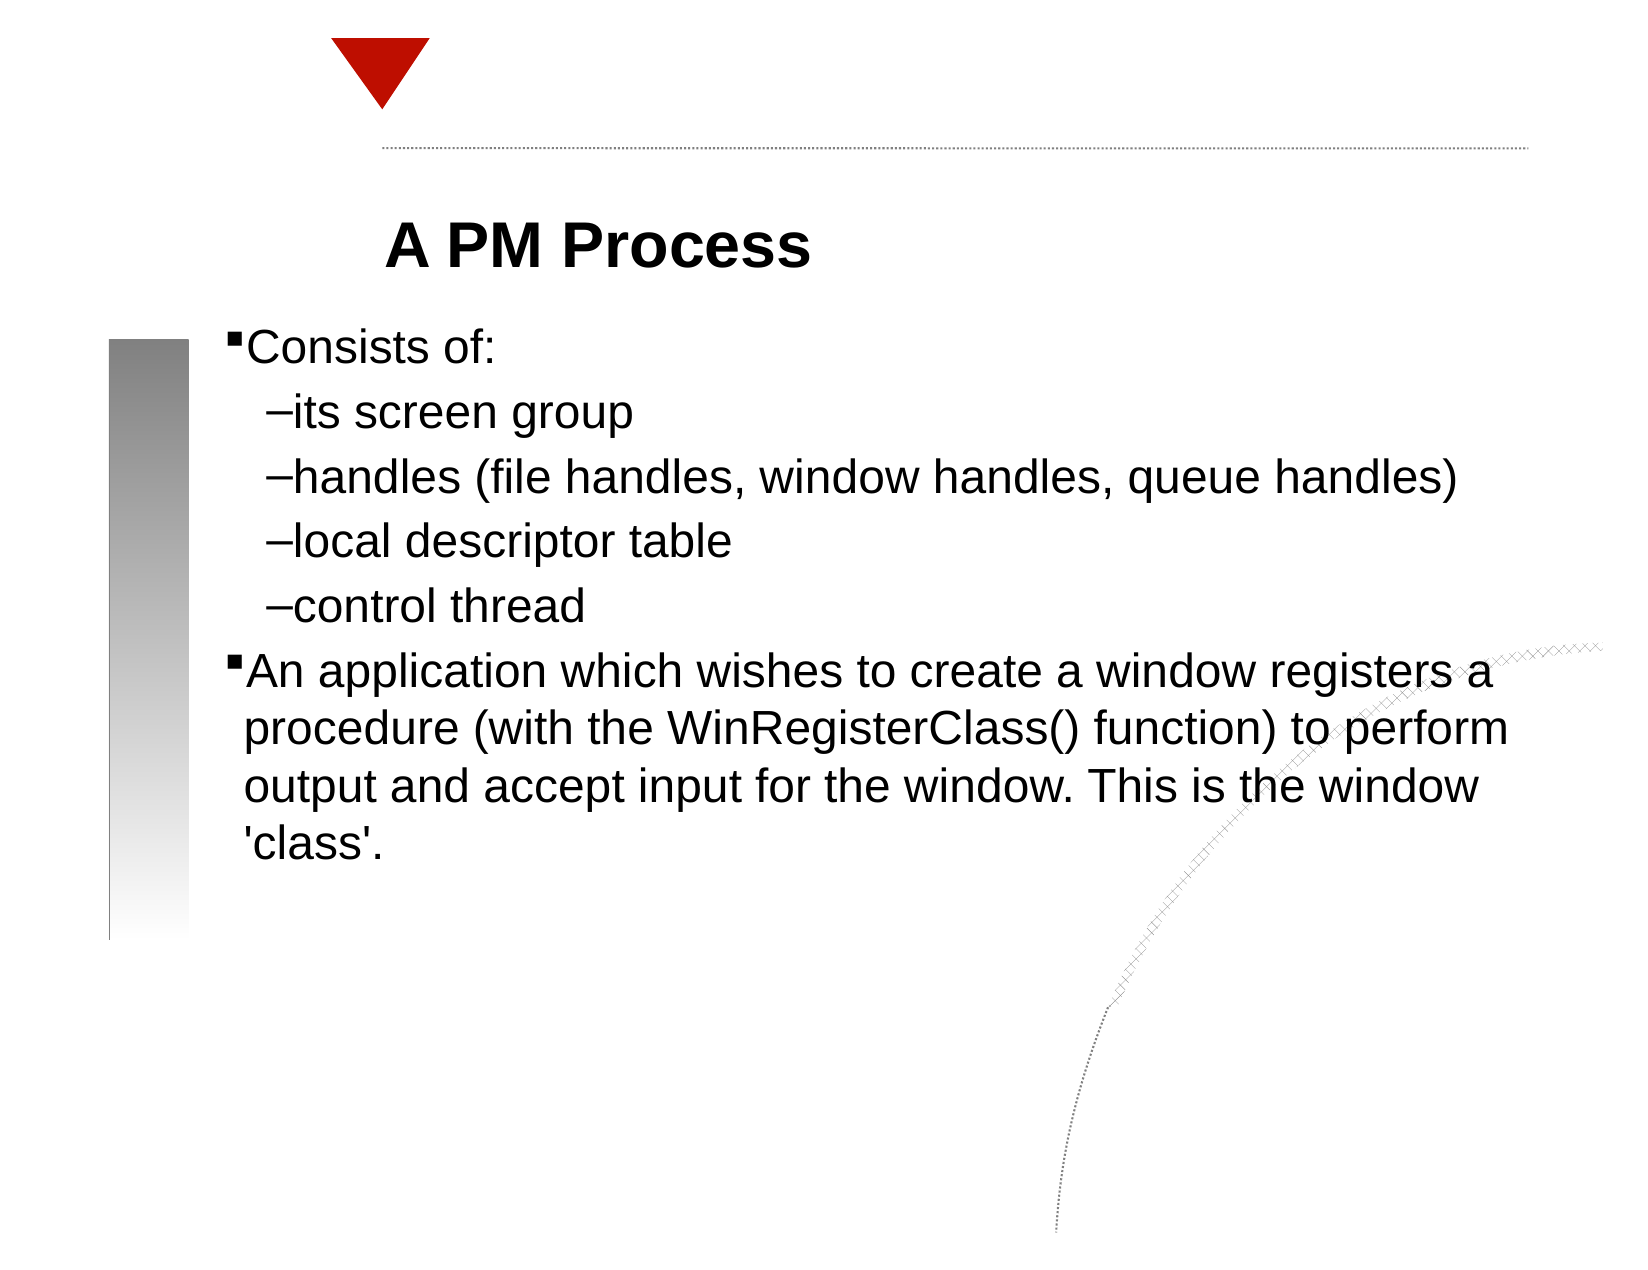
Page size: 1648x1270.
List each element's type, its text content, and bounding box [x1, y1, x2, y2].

text_box Consists of: its screen group handles (file handles, window handles, queue handles) local descriptor table control thread An application which wishes to create a window registers a procedure (with the WinRegisterClass() function) to perform output and accept input for the window. This is the window 'class'. [223, 315, 1532, 870]
text_box A PM Process [384, 202, 1538, 281]
